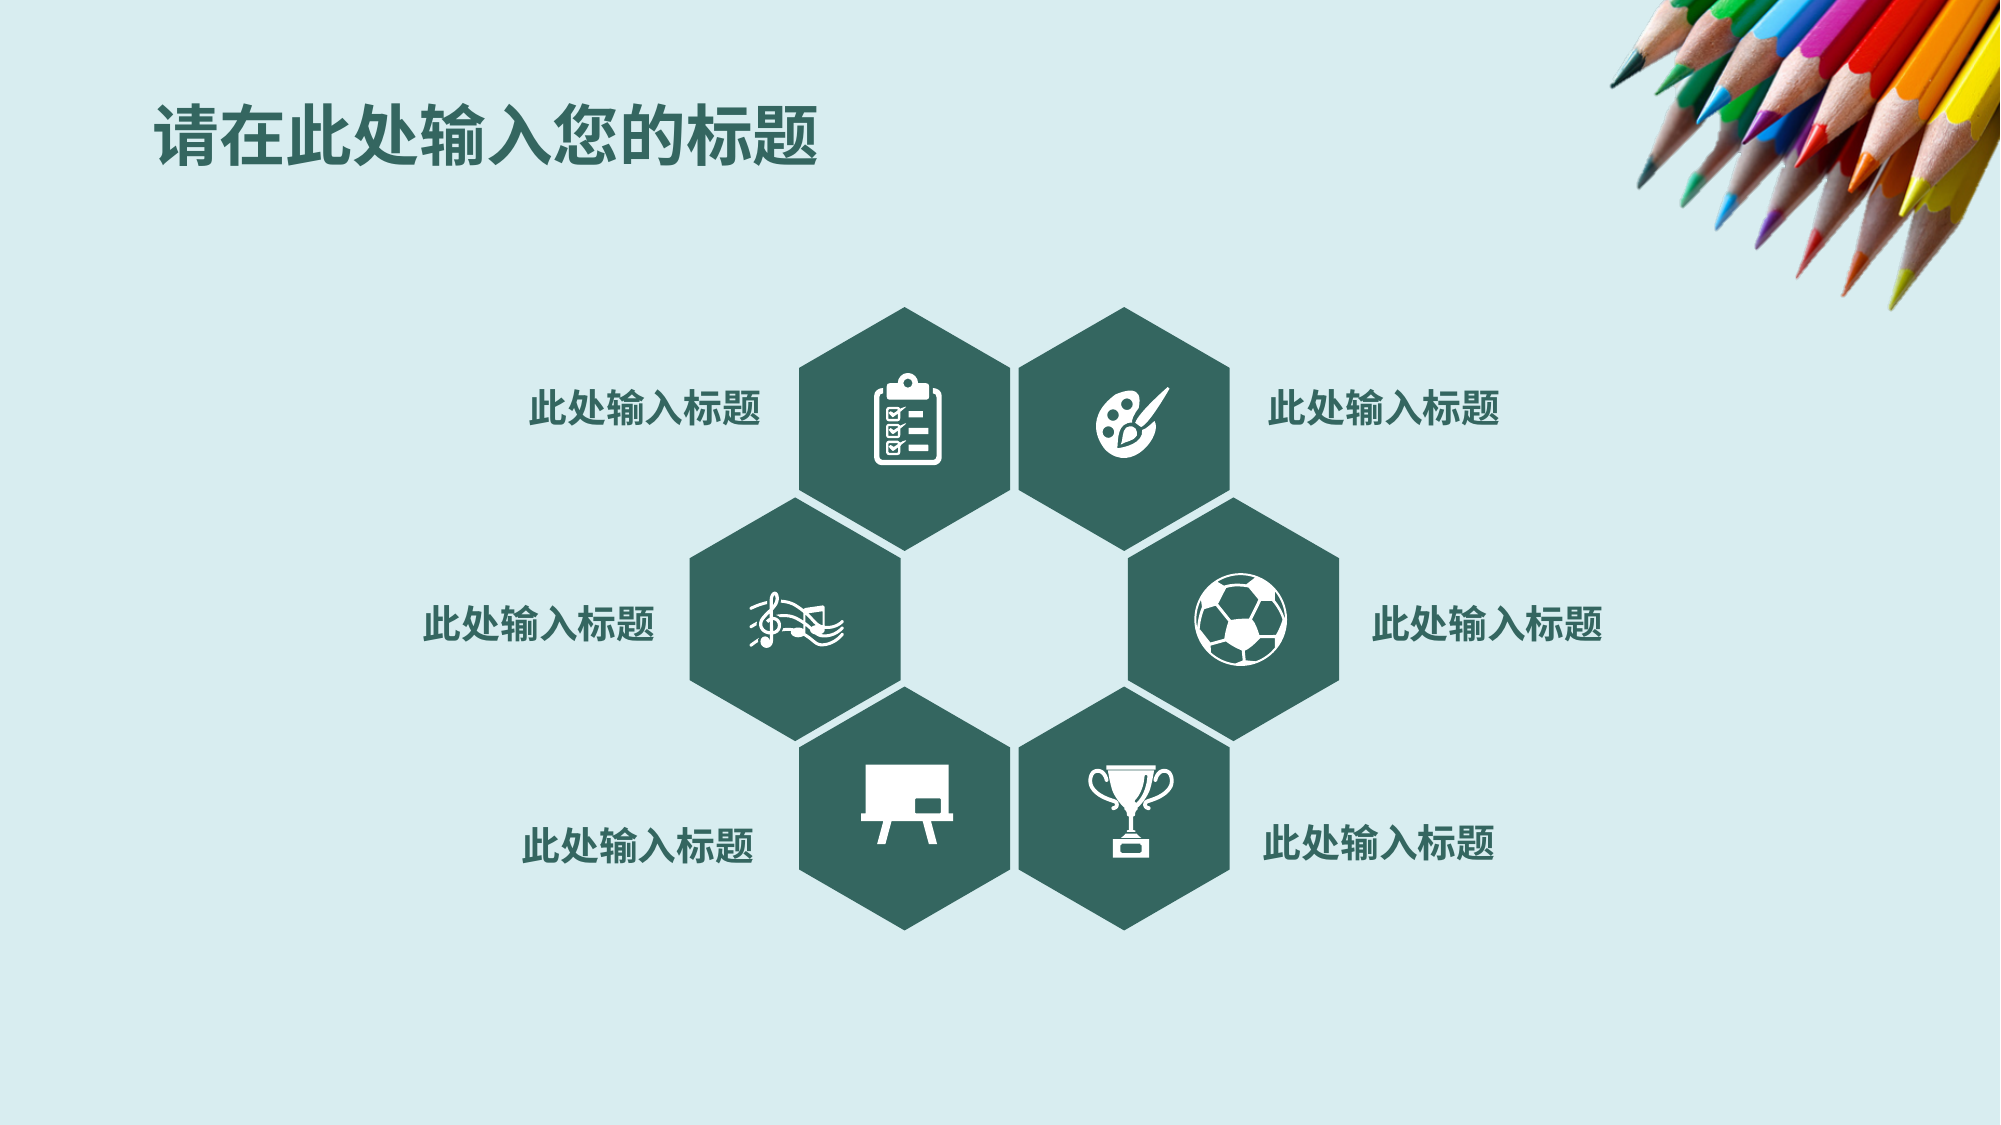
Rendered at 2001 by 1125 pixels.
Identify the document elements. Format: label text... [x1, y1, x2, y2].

text_box [749, 637, 759, 647]
text_box [1194, 573, 1288, 666]
text_box [1120, 833, 1142, 838]
text_box 此处输入标题 [1248, 811, 1769, 874]
text_box 此处输入标题 [307, 814, 769, 876]
text_box [689, 497, 901, 742]
text_box [1096, 390, 1156, 458]
title 请在此处输入您的标题 [137, 59, 1863, 219]
text_box [886, 373, 930, 400]
text_box 此处输入标题 [255, 376, 776, 439]
text_box 此处输入标题 [1356, 592, 1877, 654]
text_box [799, 686, 1011, 931]
text_box [1135, 387, 1170, 428]
text_box 此处输入标题 [1253, 376, 1774, 439]
text_box [799, 307, 1011, 551]
picture [1575, 0, 2000, 315]
text_box [749, 621, 757, 629]
text_box [861, 764, 954, 845]
text_box [1127, 497, 1340, 742]
text_box 此处输入标题 [149, 592, 671, 654]
text_box [1112, 839, 1150, 858]
text_box [749, 600, 768, 610]
text_box [874, 387, 942, 466]
text_box [1018, 686, 1230, 931]
text_box [759, 591, 844, 648]
text_box [1088, 765, 1174, 832]
text_box [1018, 307, 1230, 551]
